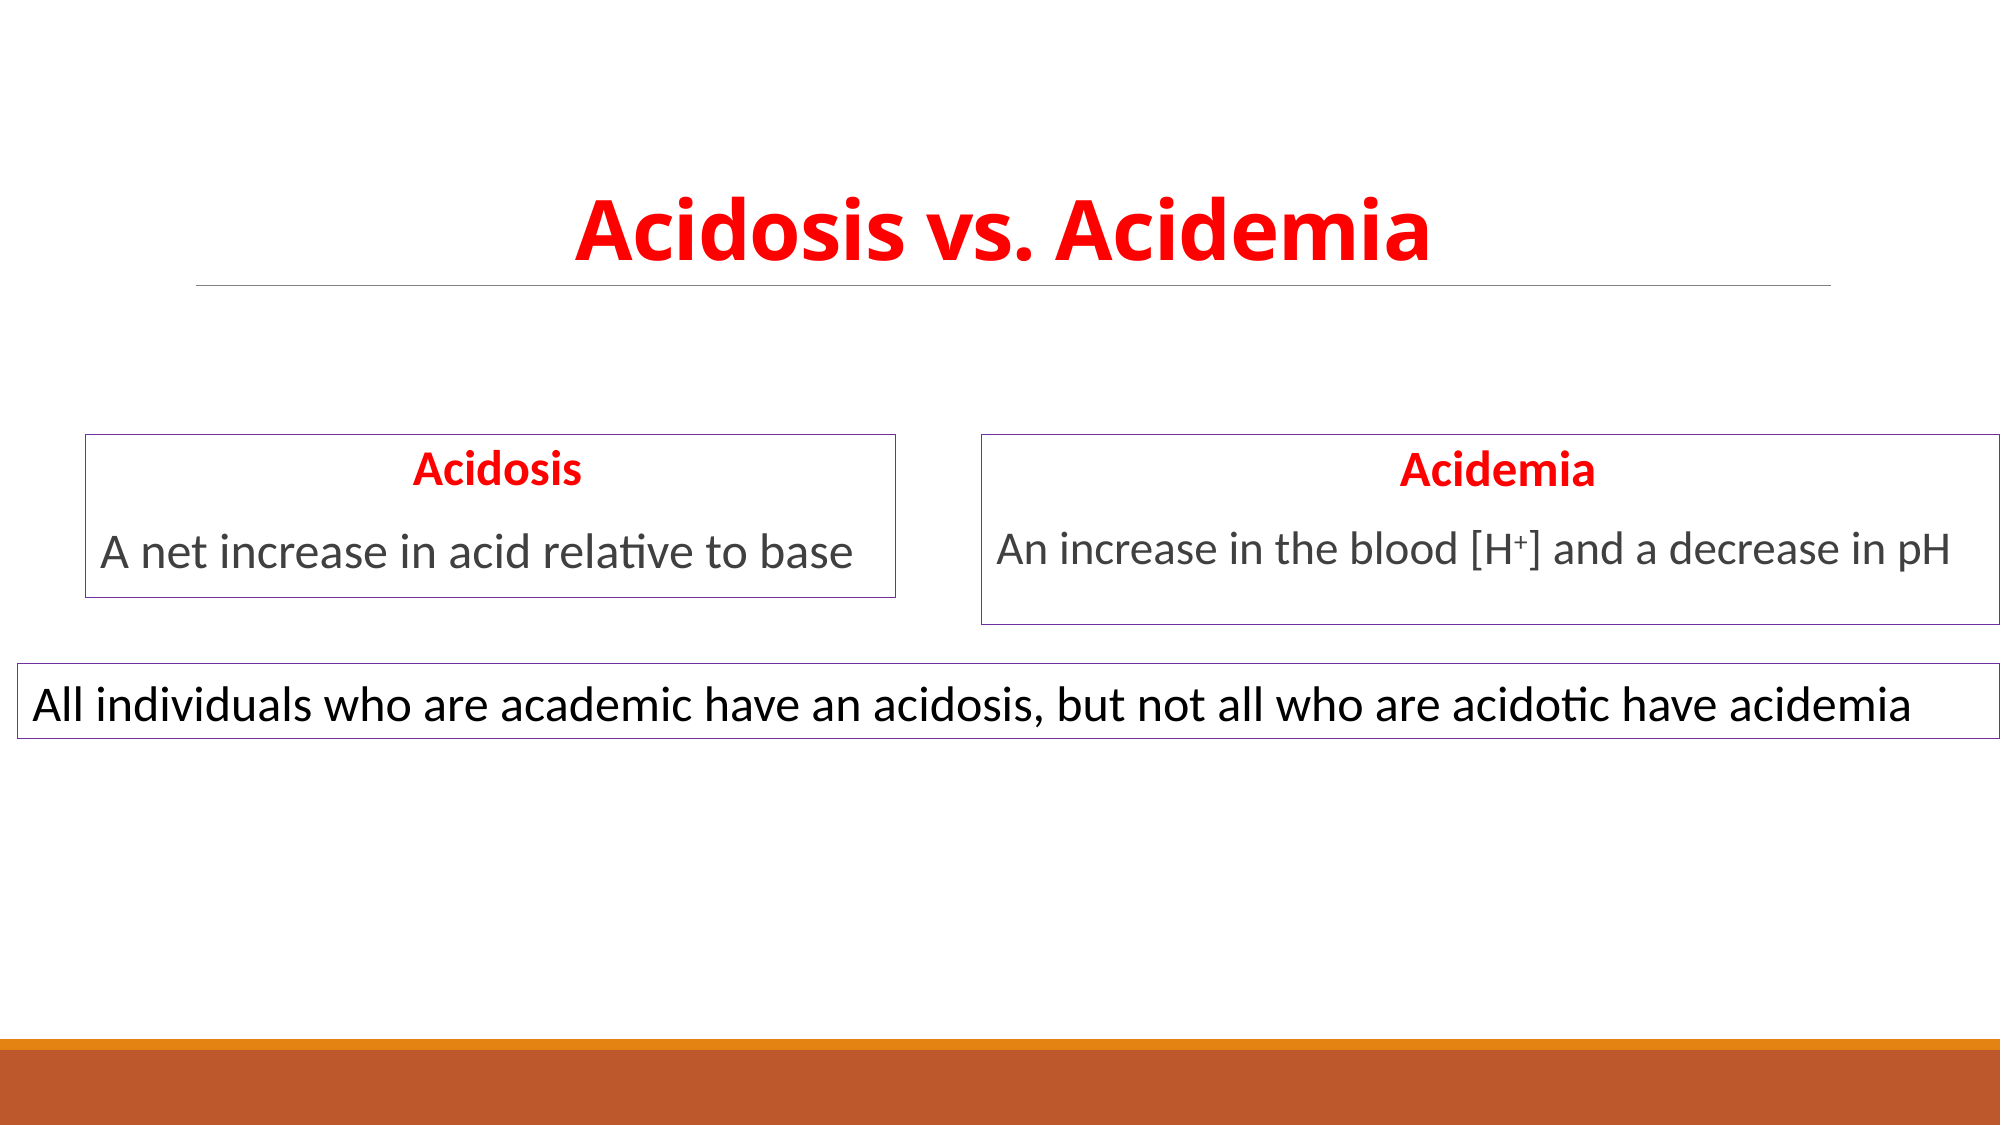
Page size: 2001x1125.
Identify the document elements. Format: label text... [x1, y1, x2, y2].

title Acidosis vs. Acidemia [180, 47, 1830, 285]
list Acidemia An increase in the blood [H+] and a decrease in pH [981, 434, 2000, 625]
list Acidosis A net increase in acid relative to base [85, 434, 896, 598]
text_box All individuals who are academic have an acidosis, but not all who are acidotic have acidemia [17, 663, 2000, 739]
